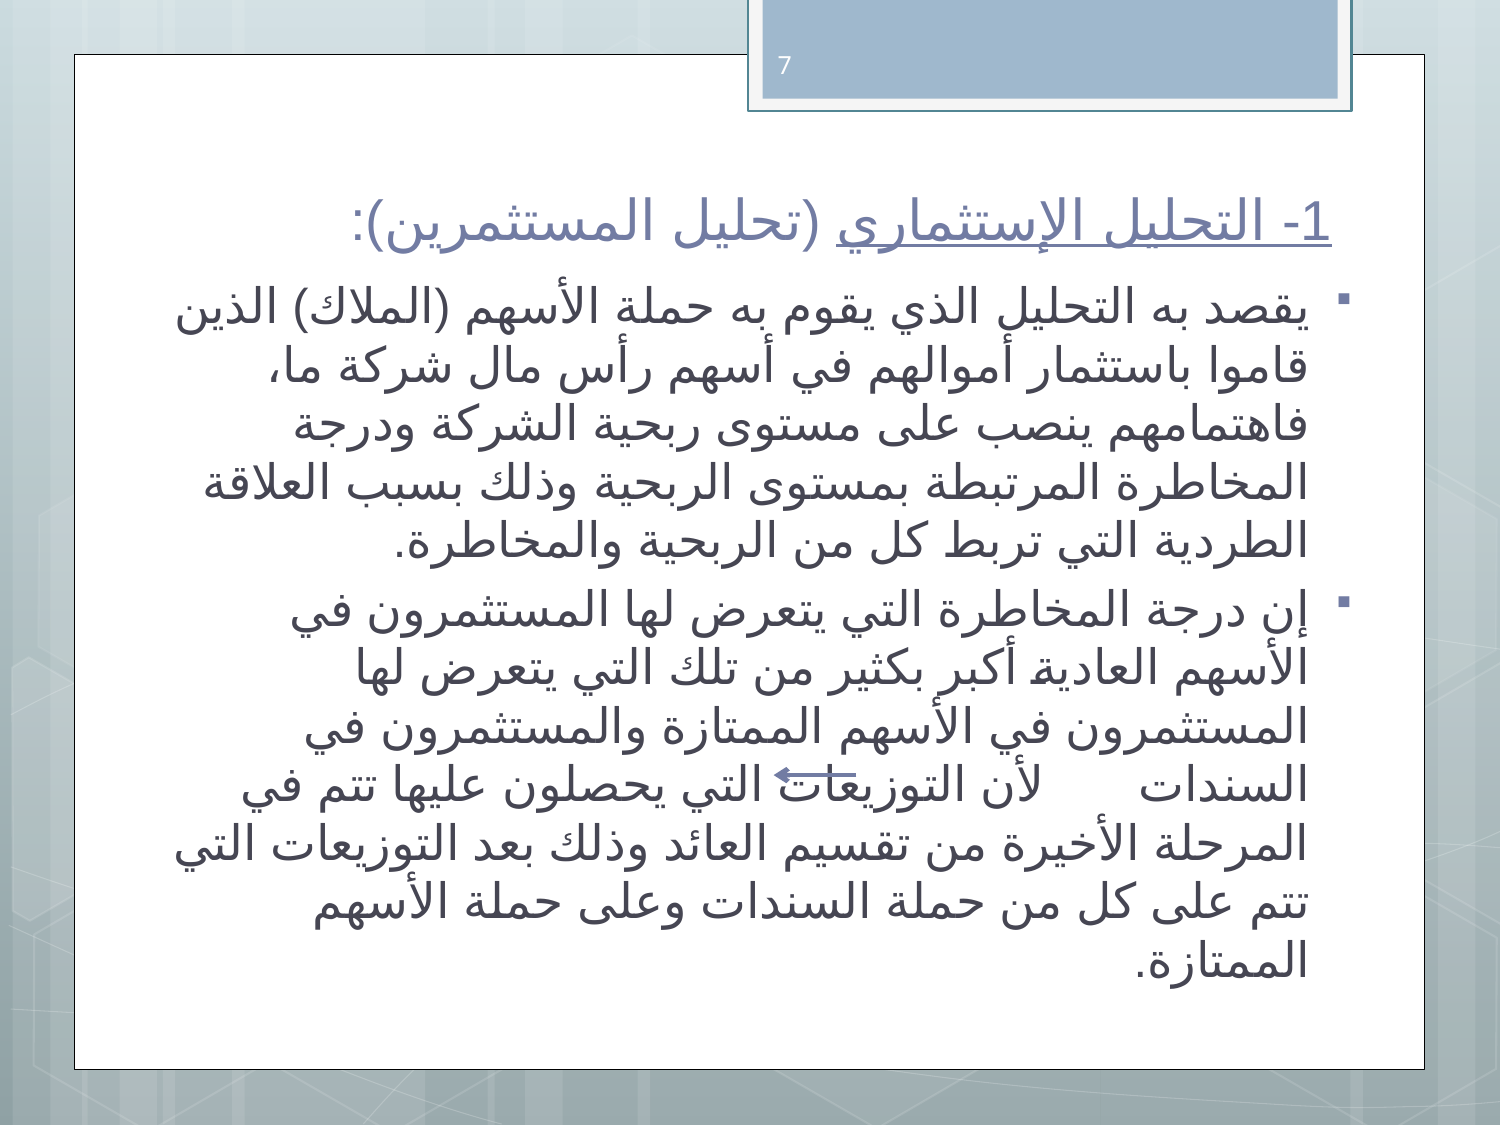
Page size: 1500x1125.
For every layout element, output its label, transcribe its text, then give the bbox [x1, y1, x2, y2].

slide_number 7 [762, 36, 982, 97]
list يقصد به التحليل الذي يقوم به حملة الأسهم (الملاك) الذين قاموا باستثمار أموالهم في أسهم رأس مال شركة ما، فاهتمامهم ينصب على مستوى ربحية الشركة ودرجة المخاطرة المرتبطة بمستوى الربحية وذلك بسبب العلاقة الطردية التي تربط كل من الربحية والمخاطرة. إن درجة المخاطرة التي يتعرض لها المستثمرون في الأسهم العادية أكبر بكثير من تلك التي يتعرض لها المستثمرون في الأسهم الممتازة والمستثمرون في السندات لأن التوزيعات التي يحصلون عليها تتم في المرحلة الأخيرة من تقسيم العائد وذلك بعد التوزيعات التي تتم على كل من حملة السندات وعلى حملة الأسهم الممتازة. [123, 267, 1376, 1000]
title 1- التحليل الإستثماري (تحليل المستثمرين): [312, 160, 1348, 260]
